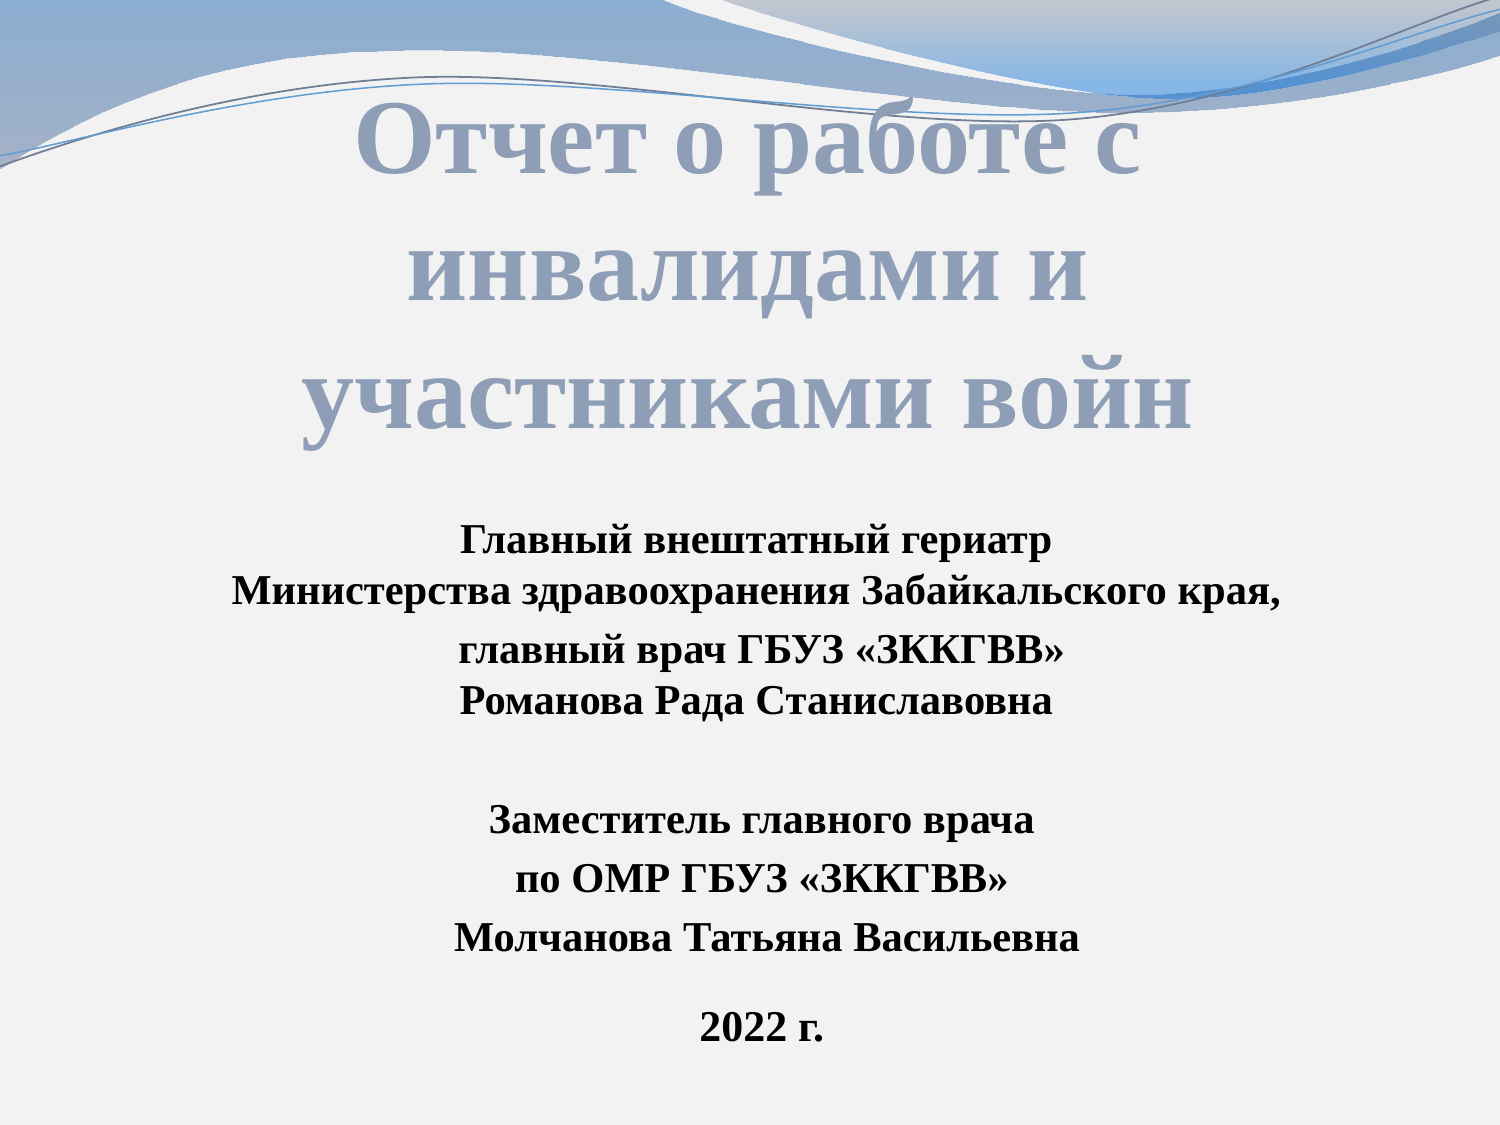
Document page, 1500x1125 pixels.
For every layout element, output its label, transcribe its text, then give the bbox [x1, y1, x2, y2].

subtitle Главный внештатный гериатр Министерства здравоохранения Забайкальского края, главный врач ГБУЗ «ЗККГВВ» Романова Рада Станиславовна Заместитель главного врача по ОМР ГБУЗ «ЗККГВВ» Молчанова Татьяна Васильевна 2022 г. [58, 503, 1471, 1094]
title Отчет о работе с инвалидами и участниками войн [112, 66, 1388, 450]
